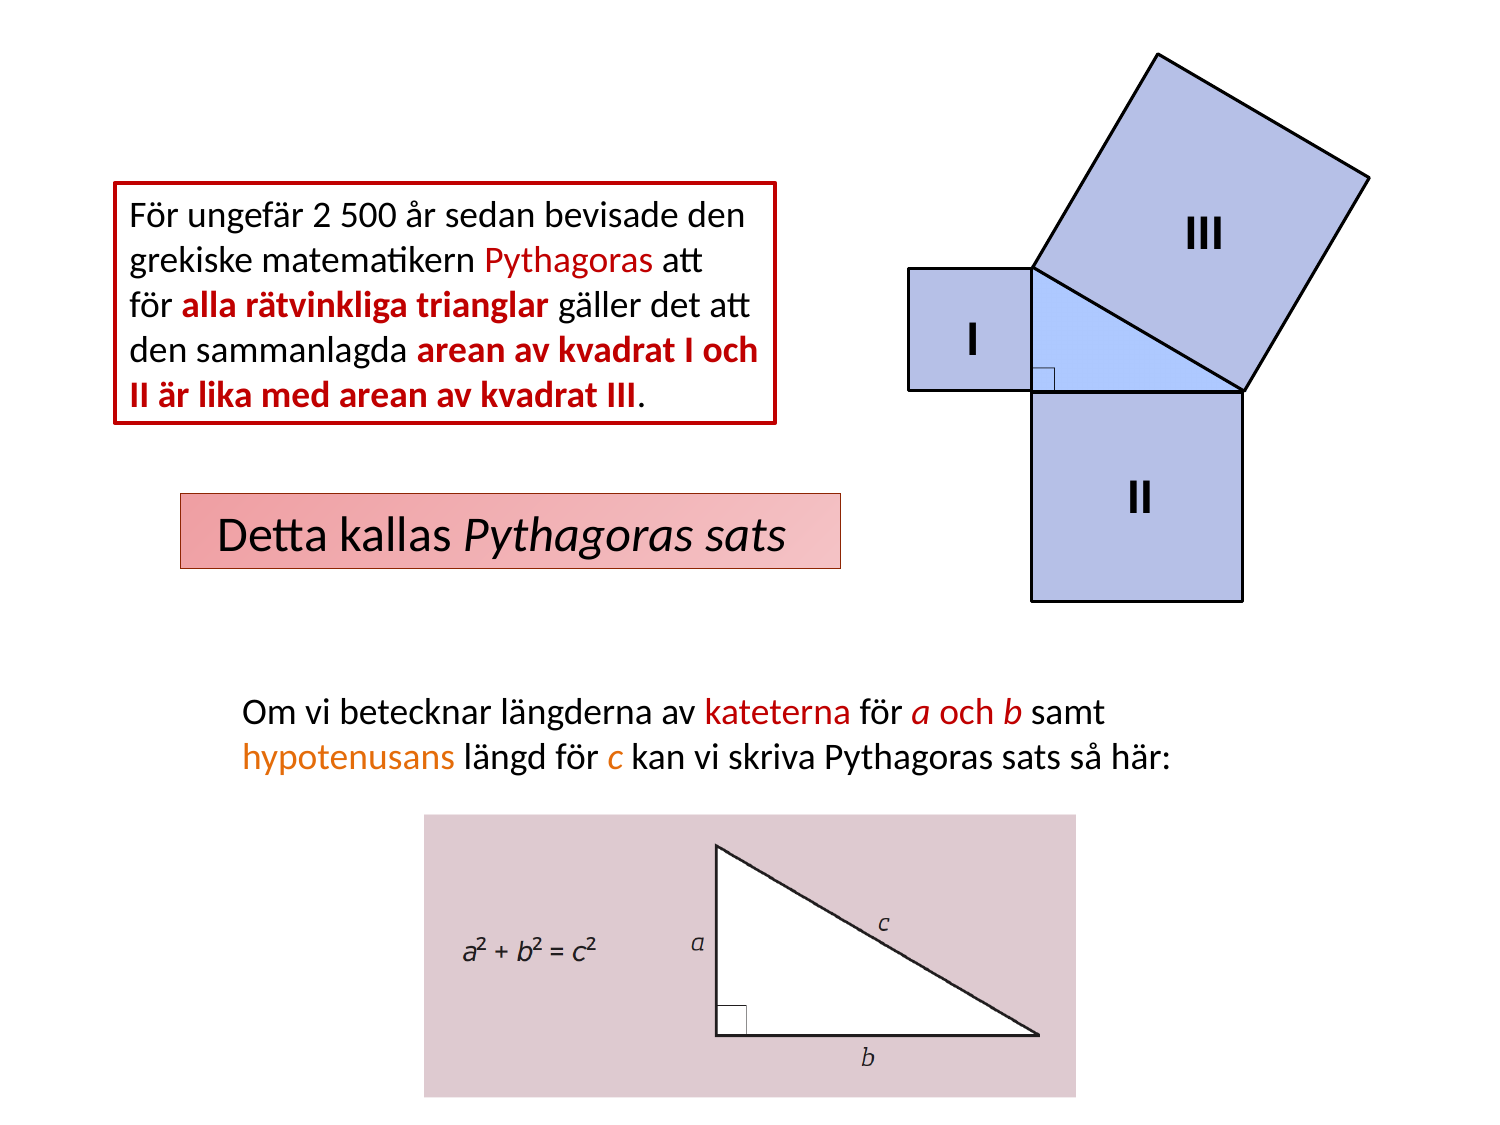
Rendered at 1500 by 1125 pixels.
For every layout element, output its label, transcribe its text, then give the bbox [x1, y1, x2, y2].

text_box Detta kallas Pythagoras sats [180, 493, 841, 569]
text_box Om vi betecknar längderna av kateterna för a och b samt hypotenusans längd för c kan vi skriva Pythagoras sats så här: [227, 679, 1324, 785]
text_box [908, 98, 1324, 603]
picture [422, 814, 1077, 1098]
text_box För ungefär 2 500 år sedan bevisade den grekiske matematikern Pythagoras att för alla rätvinkliga trianglar gäller det att den sammanlagda arean av kvadrat I och II är lika med arean av kvadrat III. [113, 181, 777, 425]
